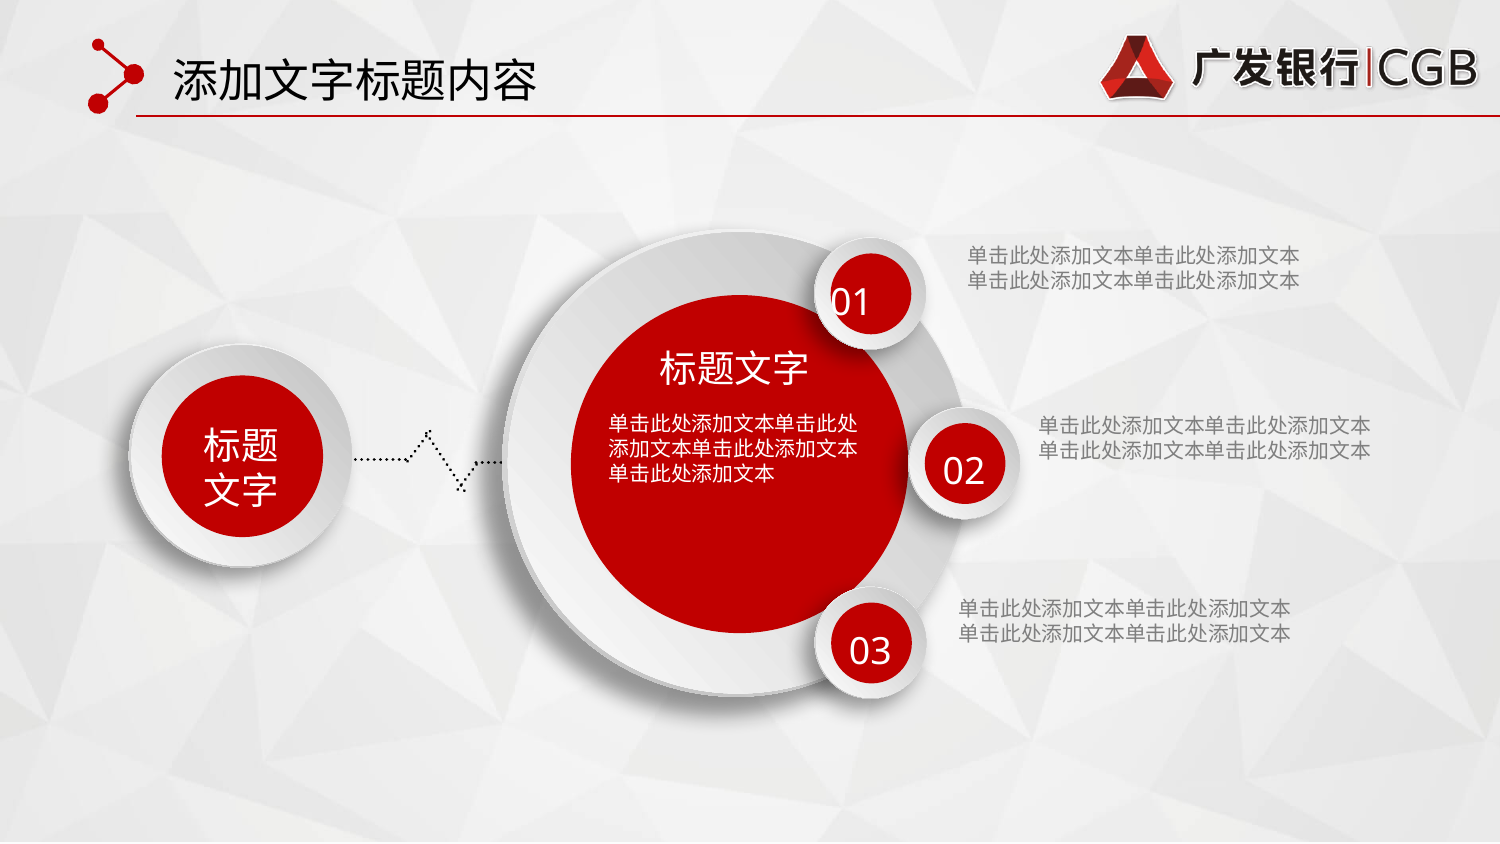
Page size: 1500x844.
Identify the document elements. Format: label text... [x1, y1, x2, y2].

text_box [502, 228, 970, 698]
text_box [128, 343, 353, 568]
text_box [813, 237, 1329, 350]
picture [0, 0, 1500, 842]
text_box 添加文字标题内容 [128, 46, 583, 113]
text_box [357, 429, 497, 491]
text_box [908, 406, 1400, 520]
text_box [814, 586, 1321, 699]
